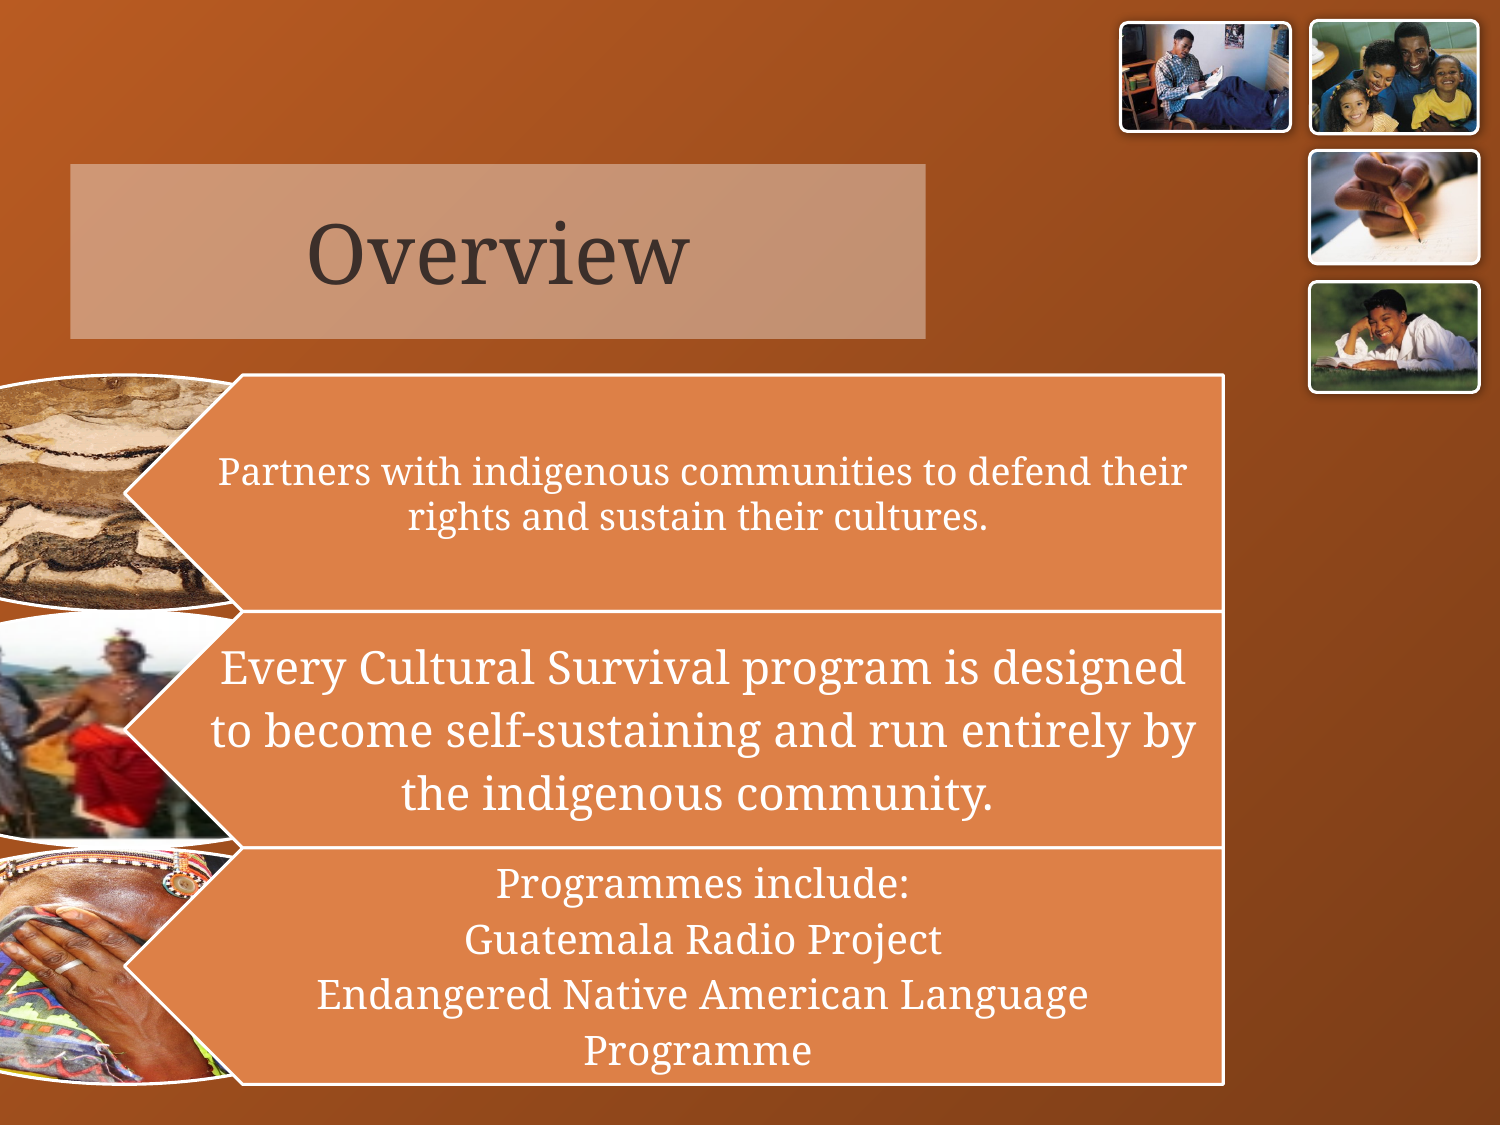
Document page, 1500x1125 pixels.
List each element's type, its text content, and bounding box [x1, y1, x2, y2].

picture [1313, 22, 1476, 132]
picture [1312, 152, 1477, 262]
picture [1123, 25, 1288, 129]
title Overview [70, 164, 926, 339]
picture [1311, 284, 1477, 374]
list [0, 374, 1500, 1085]
